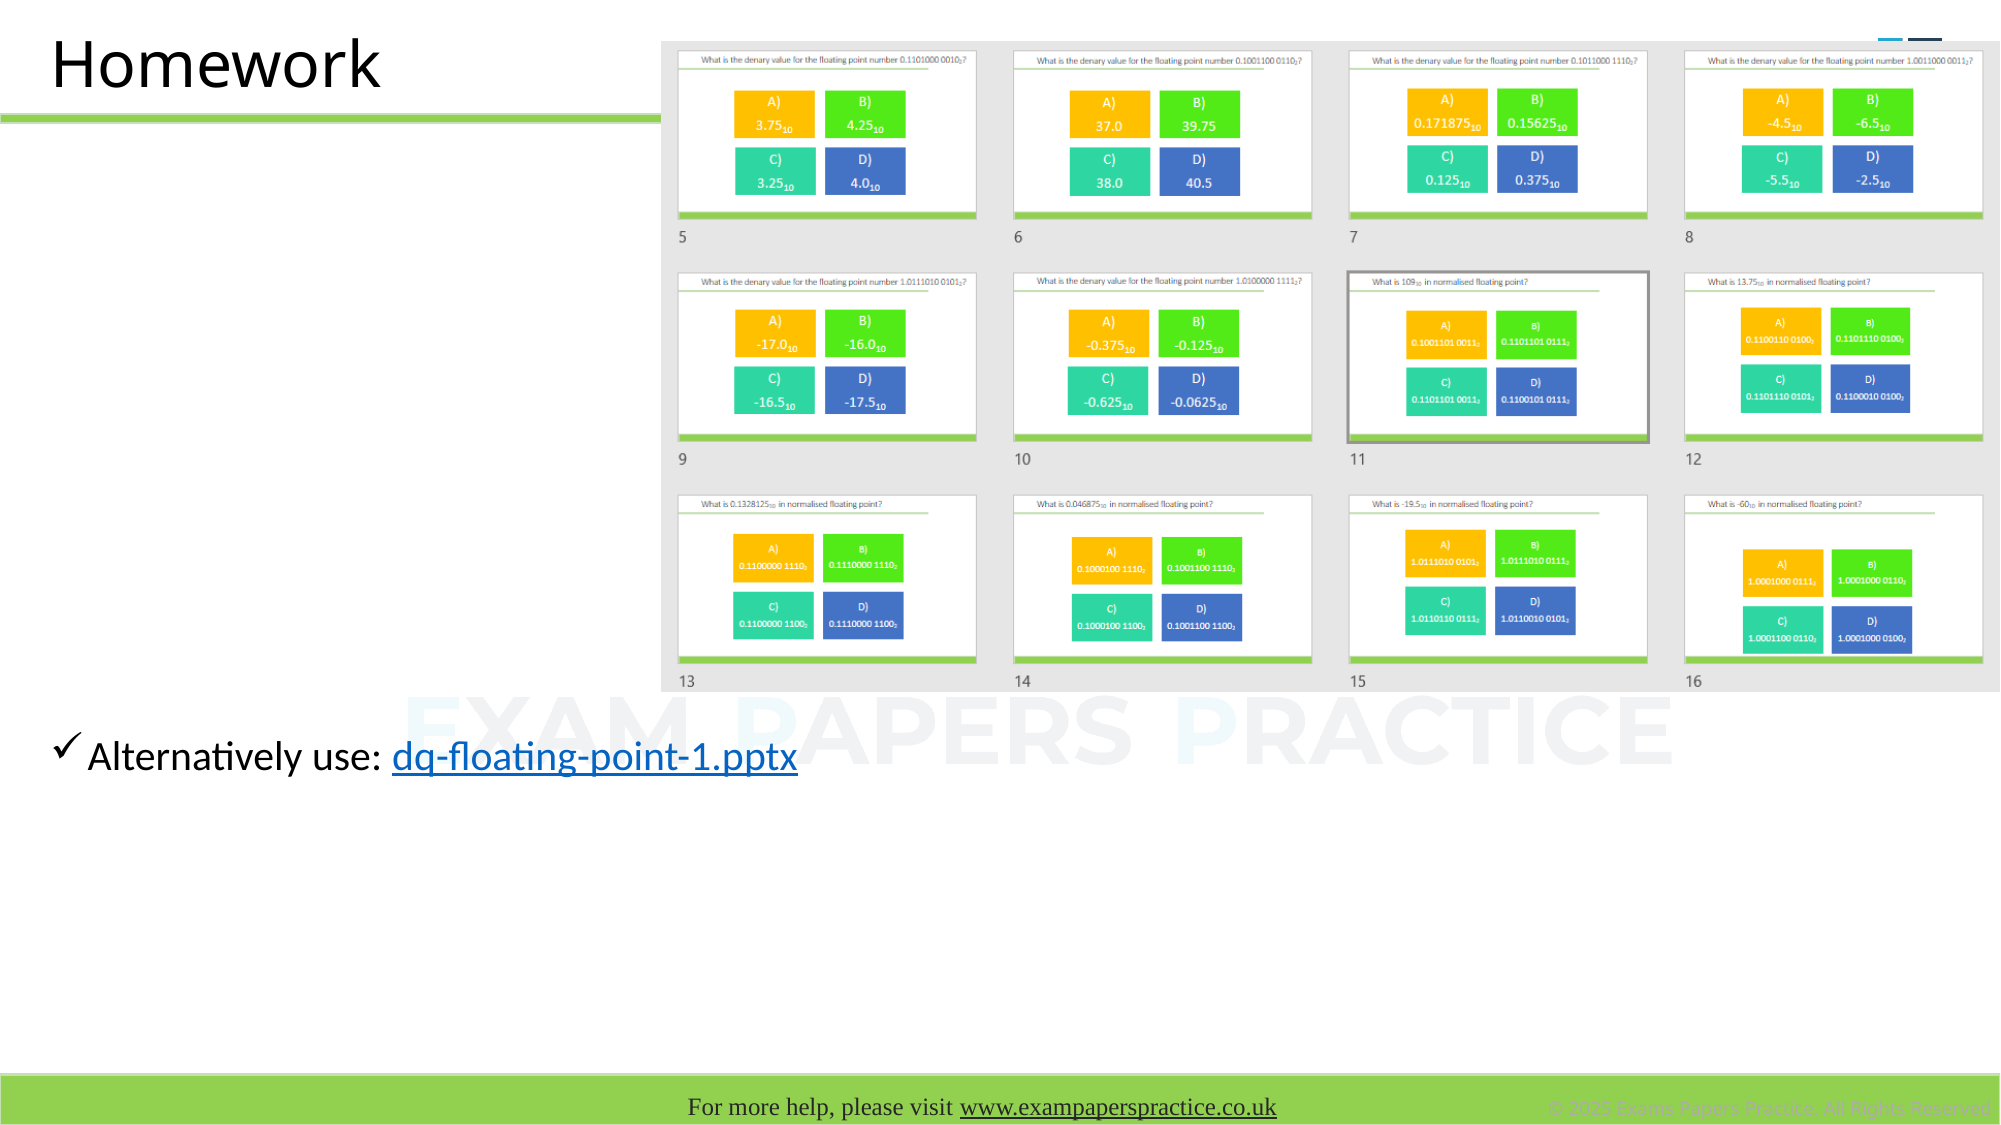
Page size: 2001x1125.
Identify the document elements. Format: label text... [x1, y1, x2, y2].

list Alternatively use: dq-floating-point-1.pptx [35, 727, 1151, 1125]
picture [661, 41, 2000, 692]
title Homework [35, 24, 519, 110]
